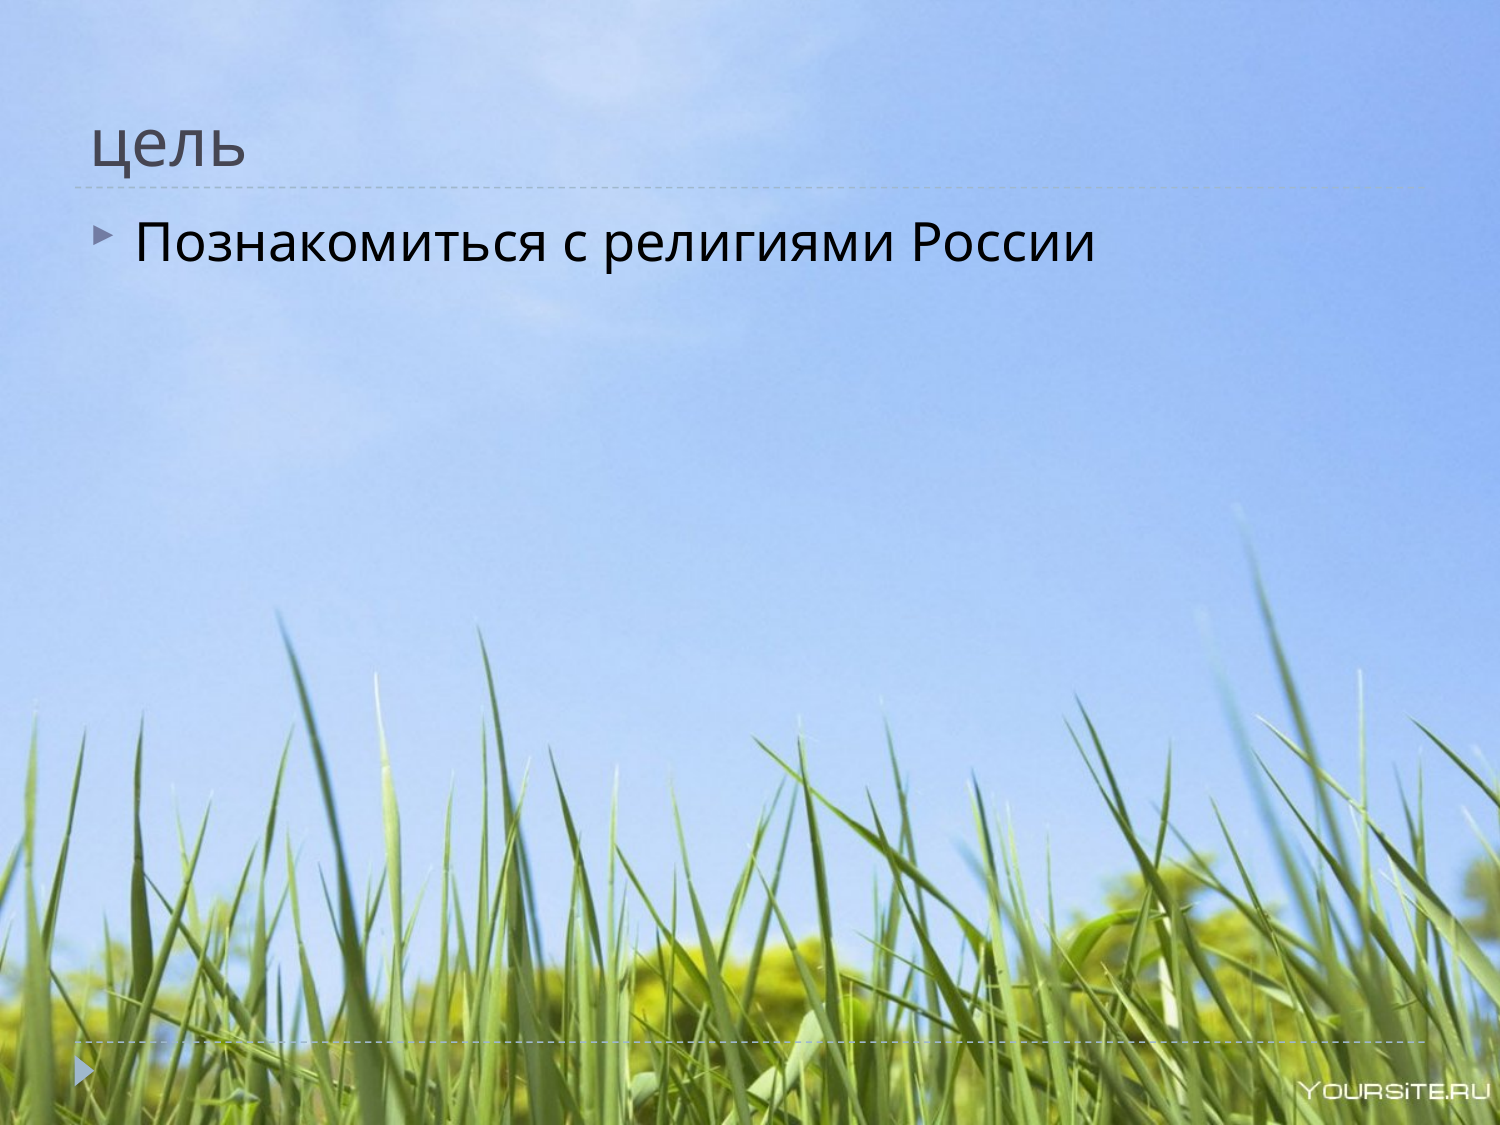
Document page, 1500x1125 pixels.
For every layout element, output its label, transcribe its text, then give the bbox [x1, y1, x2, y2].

picture [0, 0, 1500, 1125]
title цель [75, 24, 1425, 188]
list Познакомиться с религиями России [75, 200, 1425, 1010]
